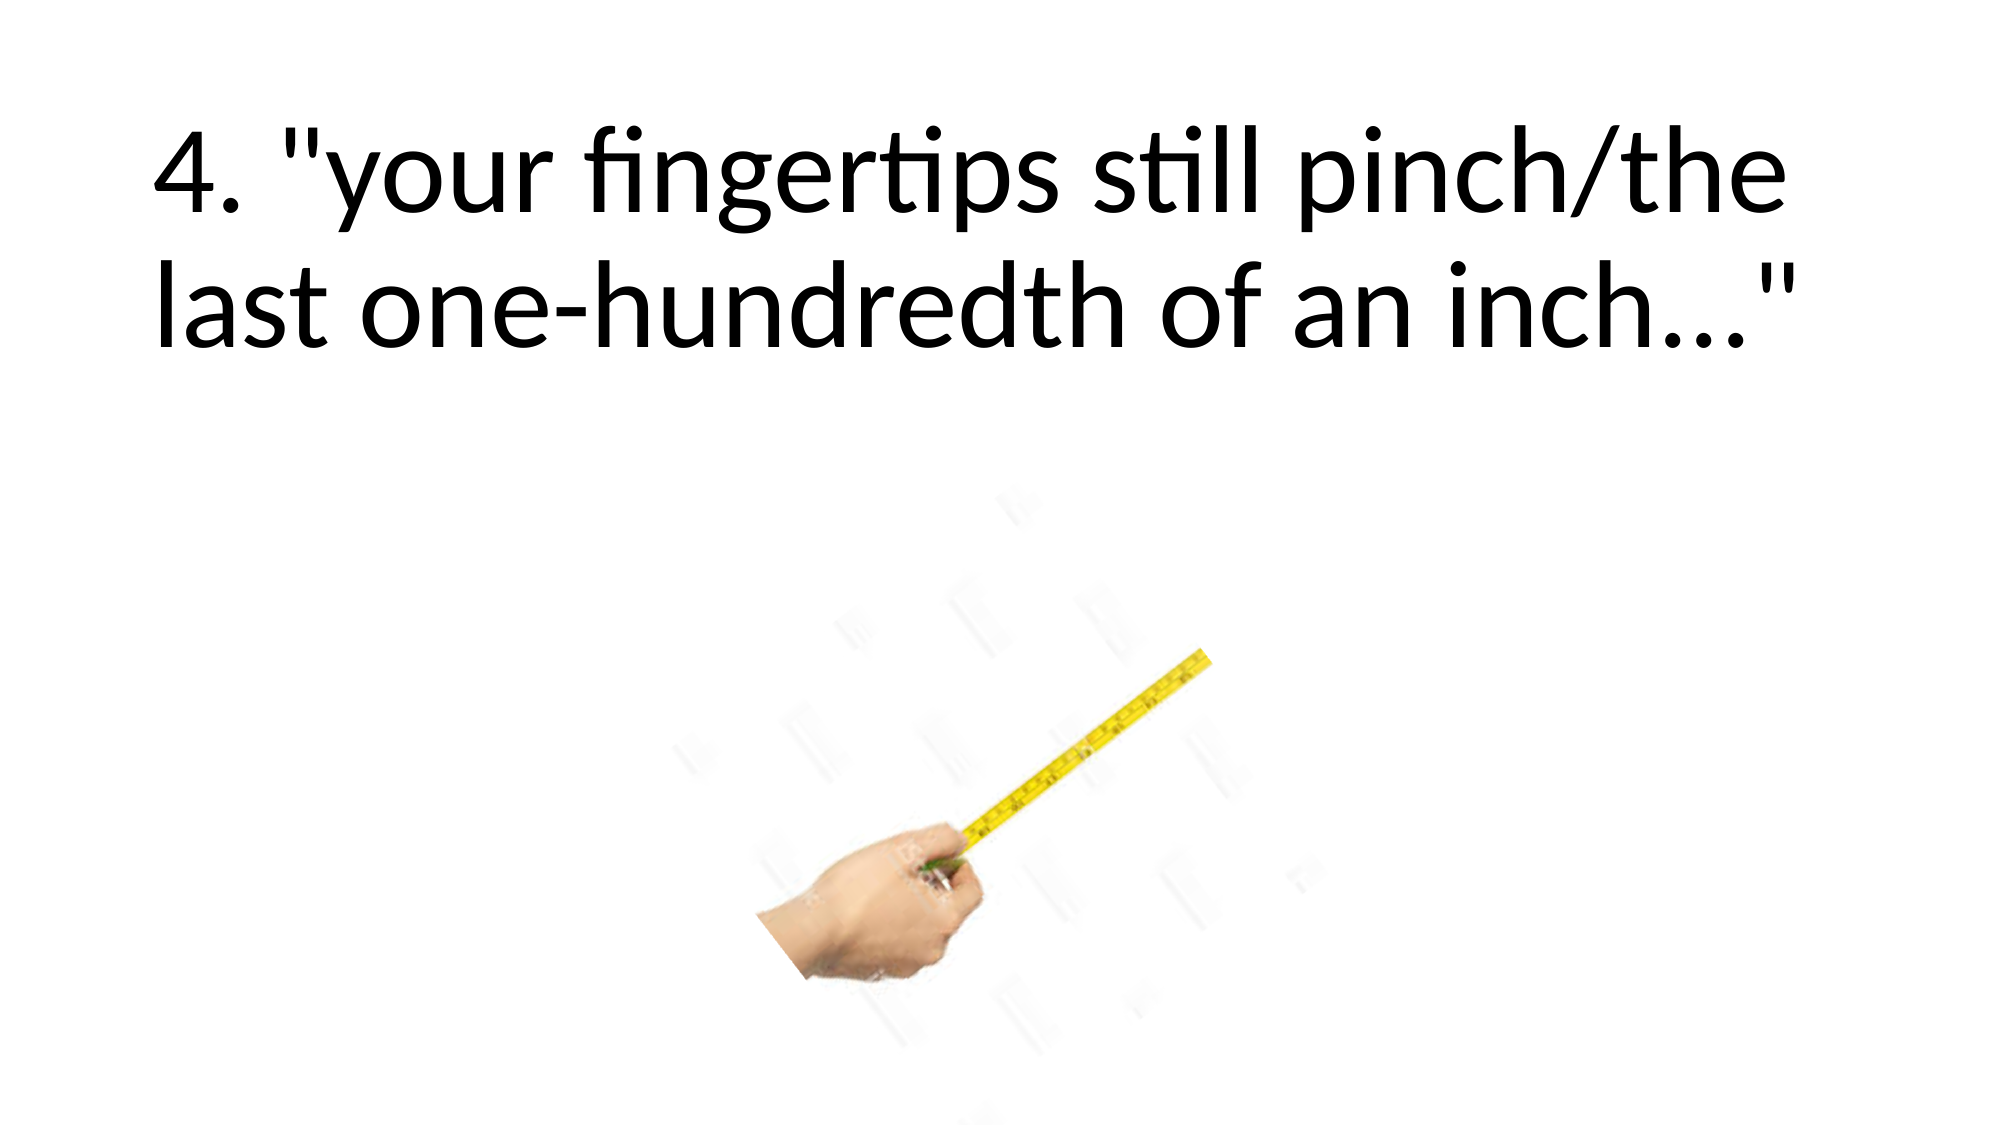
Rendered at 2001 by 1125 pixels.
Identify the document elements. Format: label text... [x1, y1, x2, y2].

list 4. "your fingertips still pinch/the last one-hundredth of an inch..." [137, 96, 1863, 811]
picture [645, 456, 1357, 1125]
